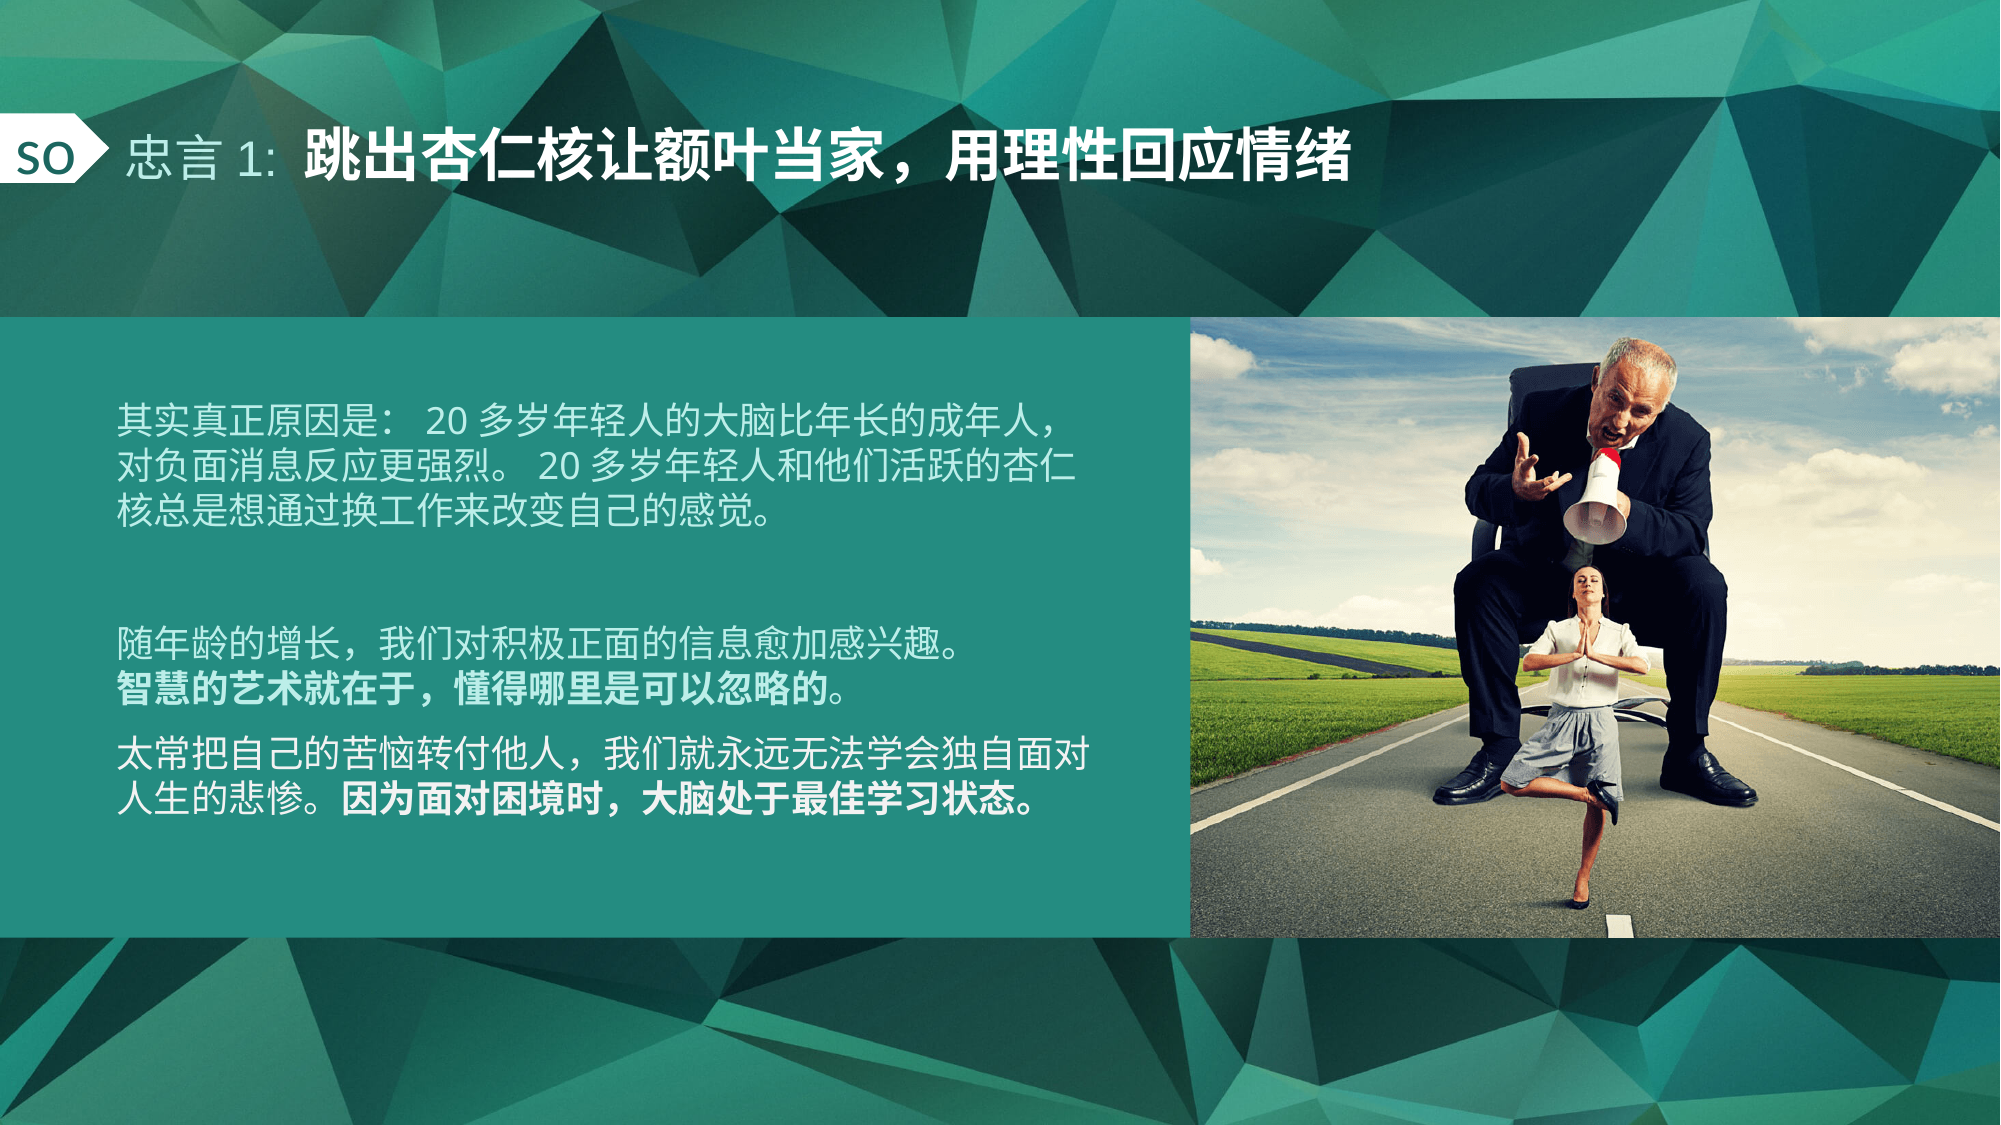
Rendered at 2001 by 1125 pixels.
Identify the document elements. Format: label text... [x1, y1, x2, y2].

text_box 其实真正原因是：20多岁年轻人的大脑比年长的成年人，对负面消息反应更强烈。20多岁年轻人和他们活跃的杏仁核总是想通过换工作来改变自己的感觉。 [101, 389, 1102, 539]
text_box 随年龄的增长，我们对积极正面的信息愈加感兴趣。 智慧的艺术就在于，懂得哪里是可以忽略的。 太常把自己的苦恼转付他人，我们就永远无法学会独自面对人生的悲惨。因为面对困境时，大脑处于最佳学习状态。 [101, 612, 1128, 963]
picture [0, 0, 2000, 1125]
text_box 忠言1: 跳出杏仁核让额叶当家，用理性回应情绪 [109, 111, 1371, 196]
text_box so [0, 112, 111, 184]
text_box [0, 316, 1295, 939]
